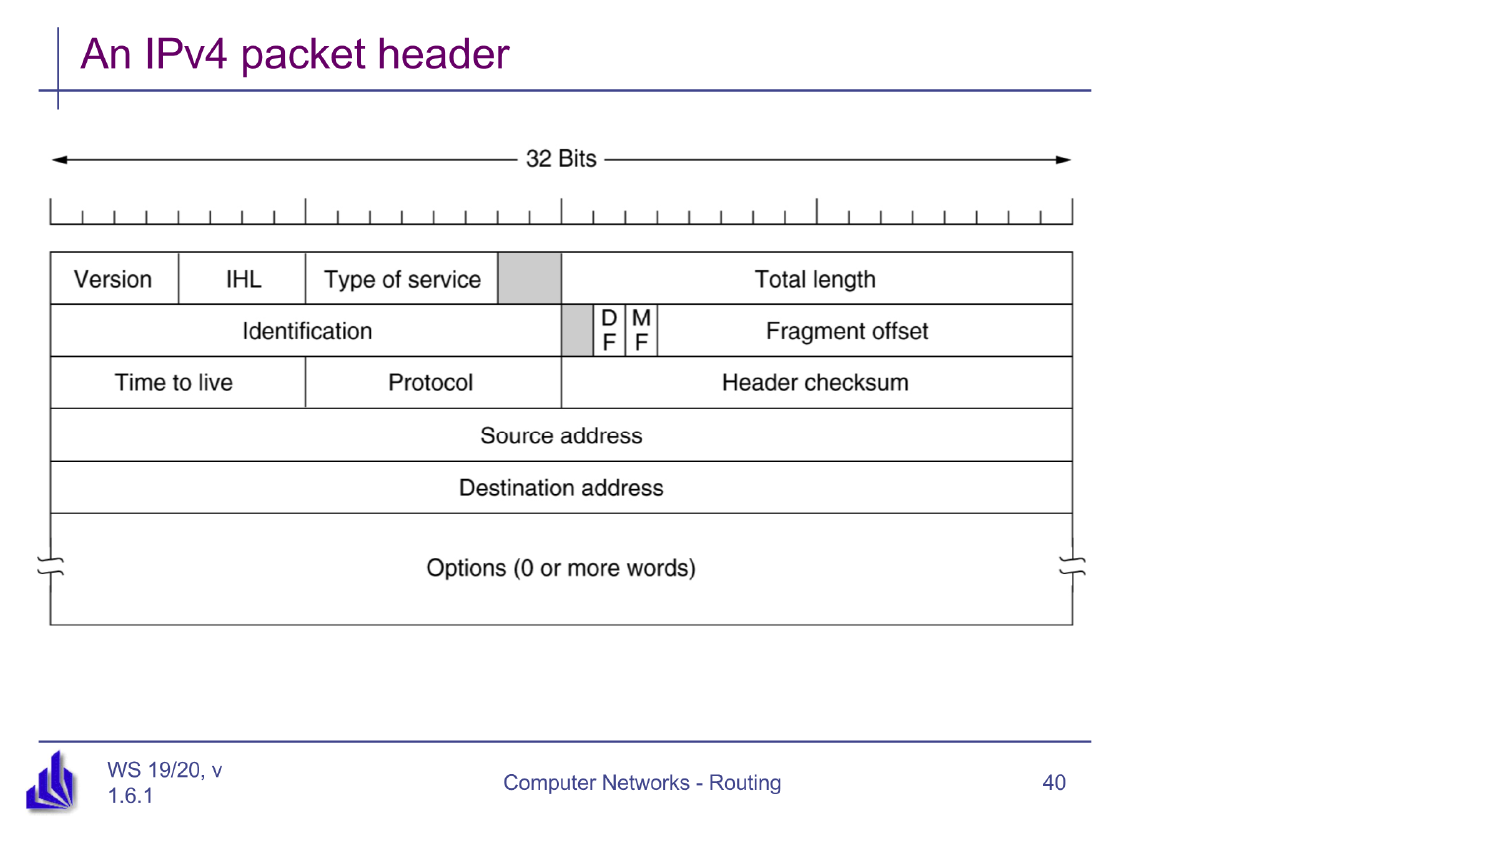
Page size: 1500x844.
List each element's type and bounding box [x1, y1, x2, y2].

picture [24, 24, 1093, 819]
